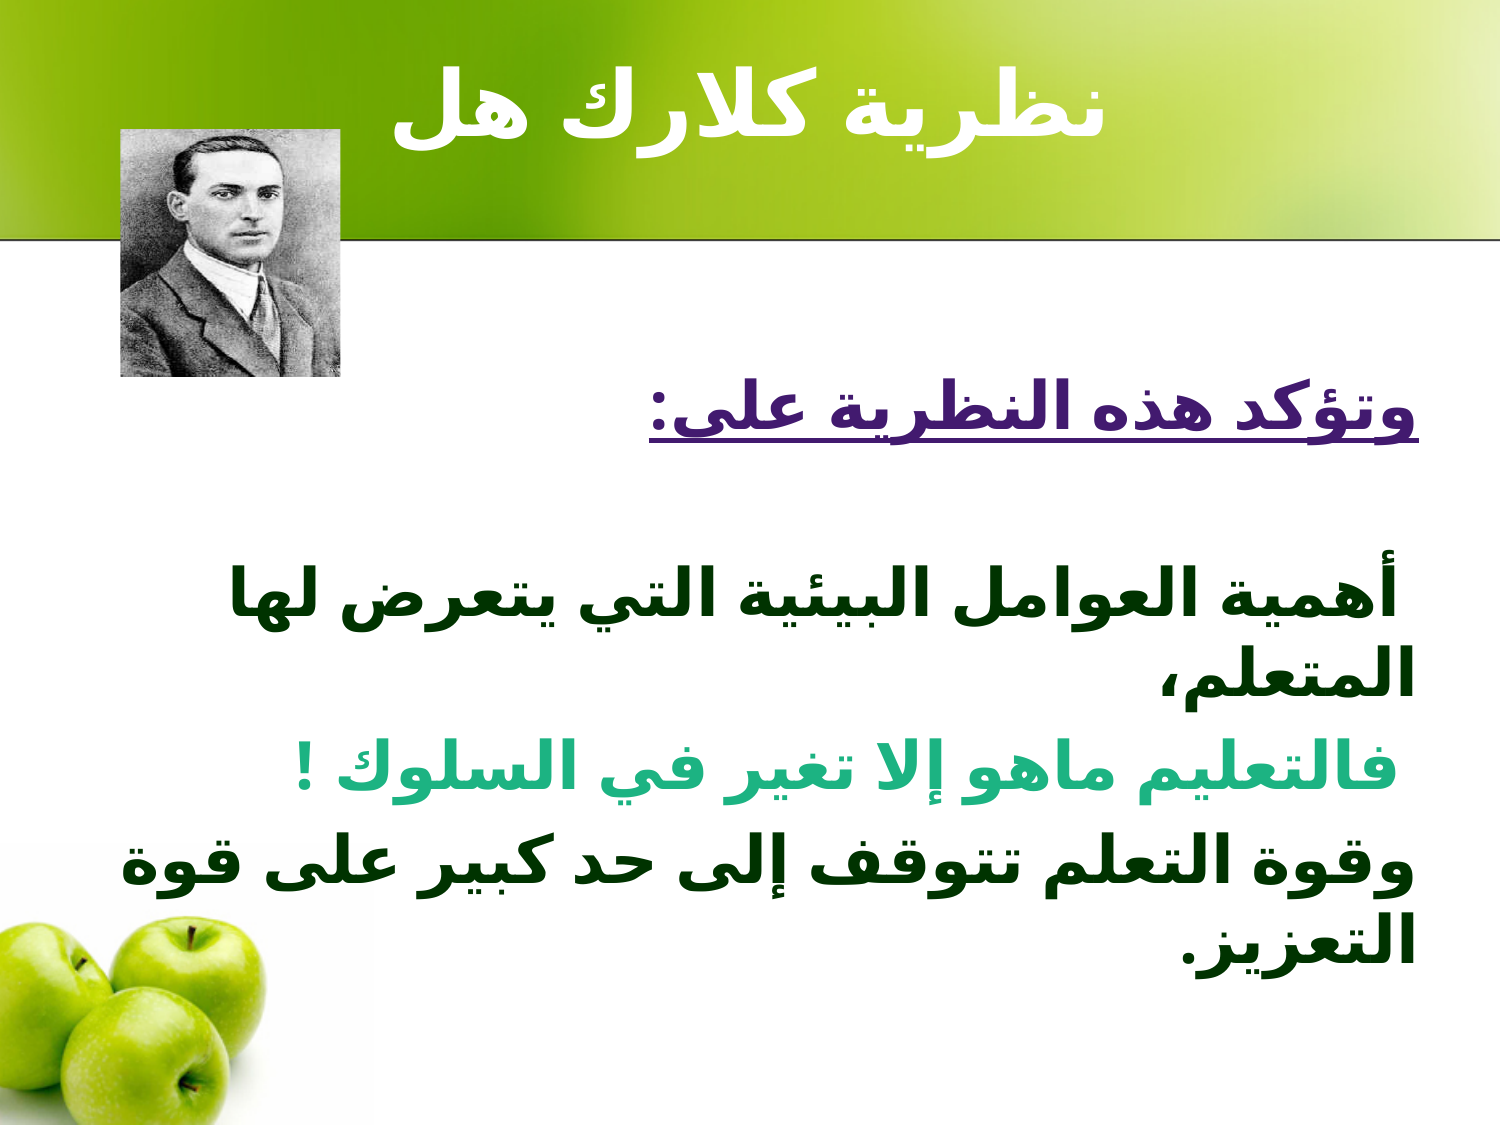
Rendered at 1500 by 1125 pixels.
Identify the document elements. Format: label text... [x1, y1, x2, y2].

picture [0, 0, 1500, 1125]
title نظرية كلارك هل [62, 24, 1438, 176]
list وتؤكد هذه النظرية على: أهمية العوامل البيئية التي يتعرض لها المتعلم، فالتعليم ماهو إلا تغير في السلوك ! وقوة التعلم تتوقف إلى حد كبير على قوة التعزيز. [62, 281, 1442, 1077]
